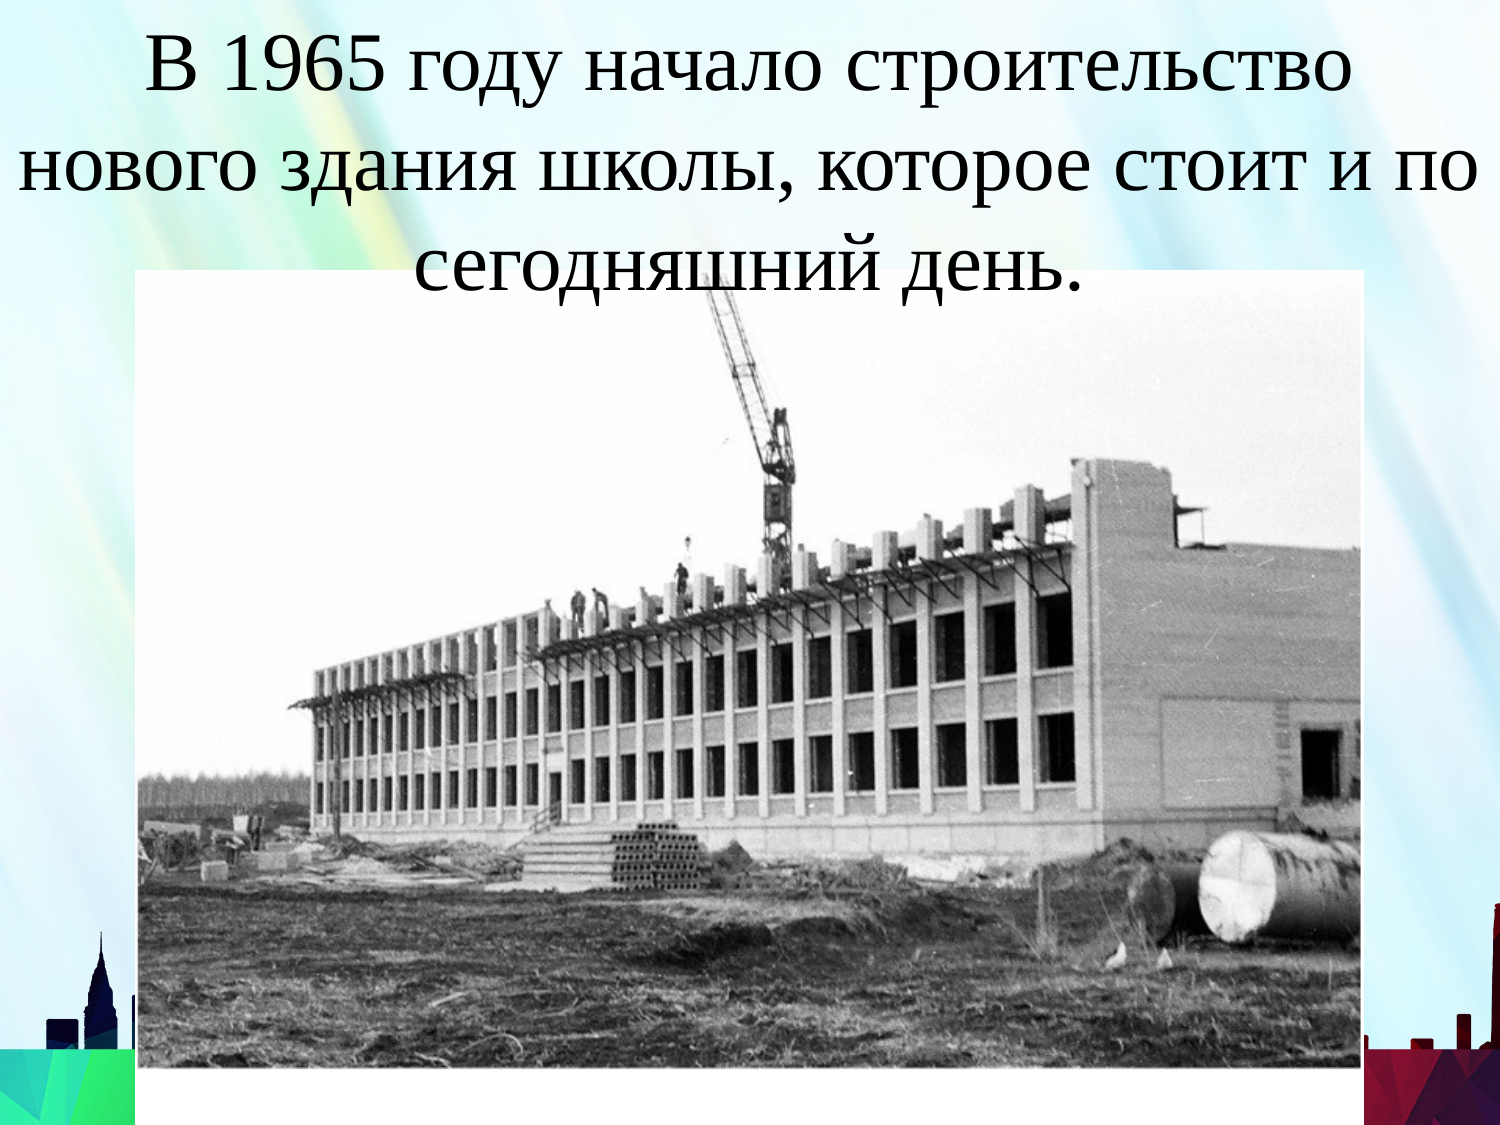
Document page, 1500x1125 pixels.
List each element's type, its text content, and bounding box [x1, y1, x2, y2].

text_box В 1965 году начало строительство нового здания школы, которое стоит и по сегодняшний день. [0, 0, 1500, 315]
picture [0, 270, 1500, 1125]
